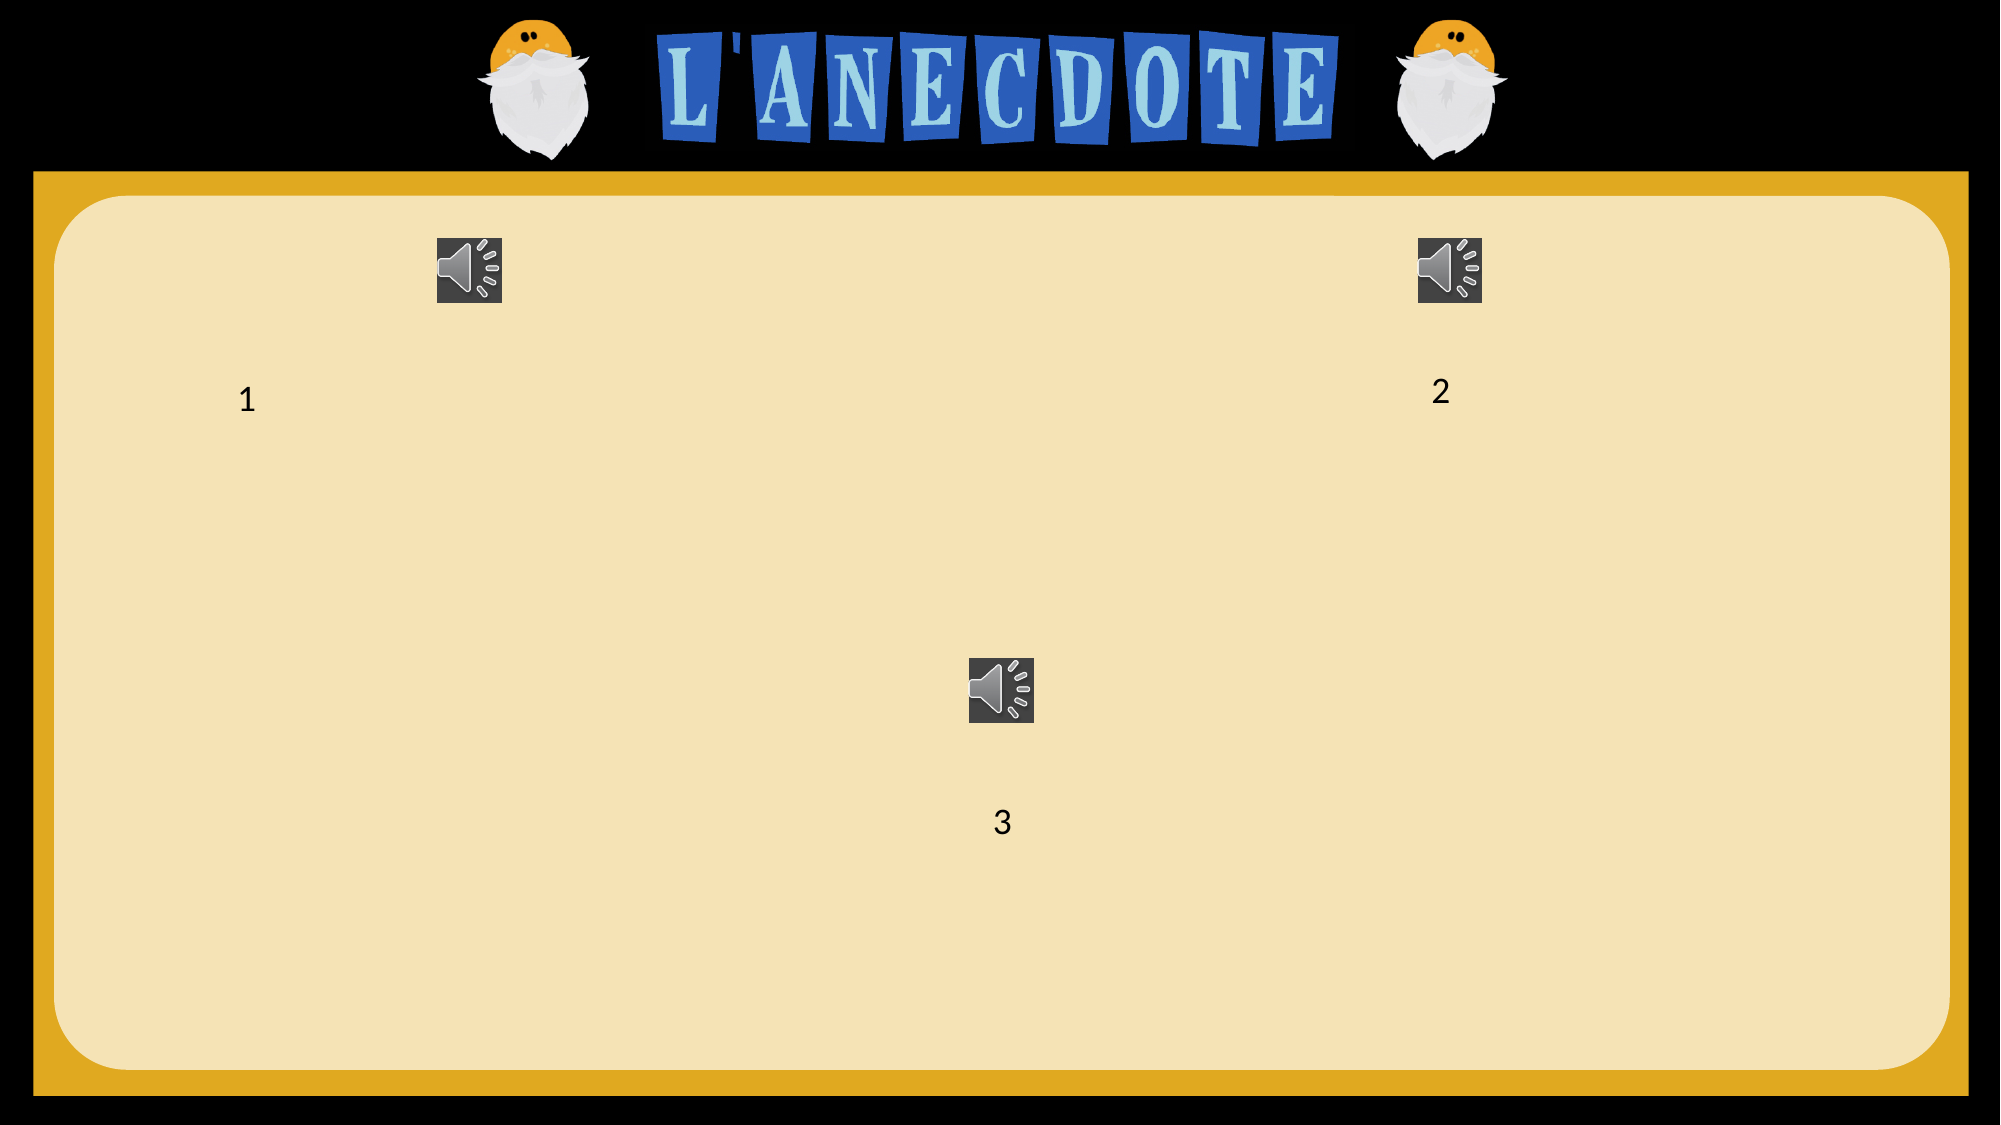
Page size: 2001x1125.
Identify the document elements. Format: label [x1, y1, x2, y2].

picture [436, 236, 504, 304]
text_box [0, 0, 2000, 1125]
picture [1416, 236, 1484, 304]
picture [967, 657, 1035, 724]
